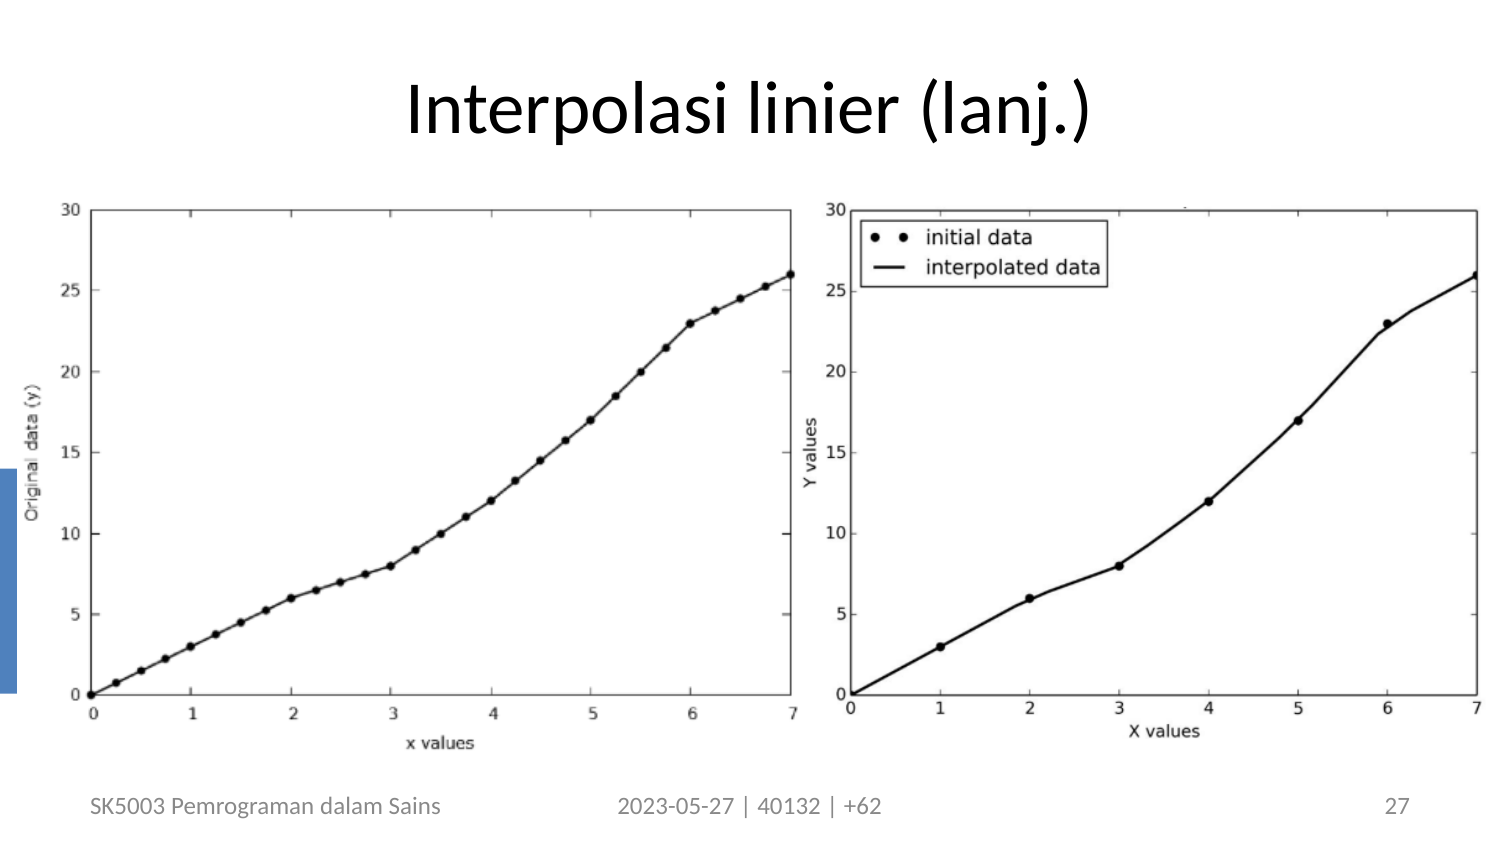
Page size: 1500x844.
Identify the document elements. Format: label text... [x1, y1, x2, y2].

footer 2023-05-27 | 40132 | +62 [512, 782, 988, 827]
title Interpolasi linier (lanj.) [74, 33, 1426, 175]
slide_number SK5003 Pemrograman dalam Sains [75, 782, 463, 827]
picture [17, 194, 1488, 755]
slide_number 27 [1074, 782, 1425, 827]
